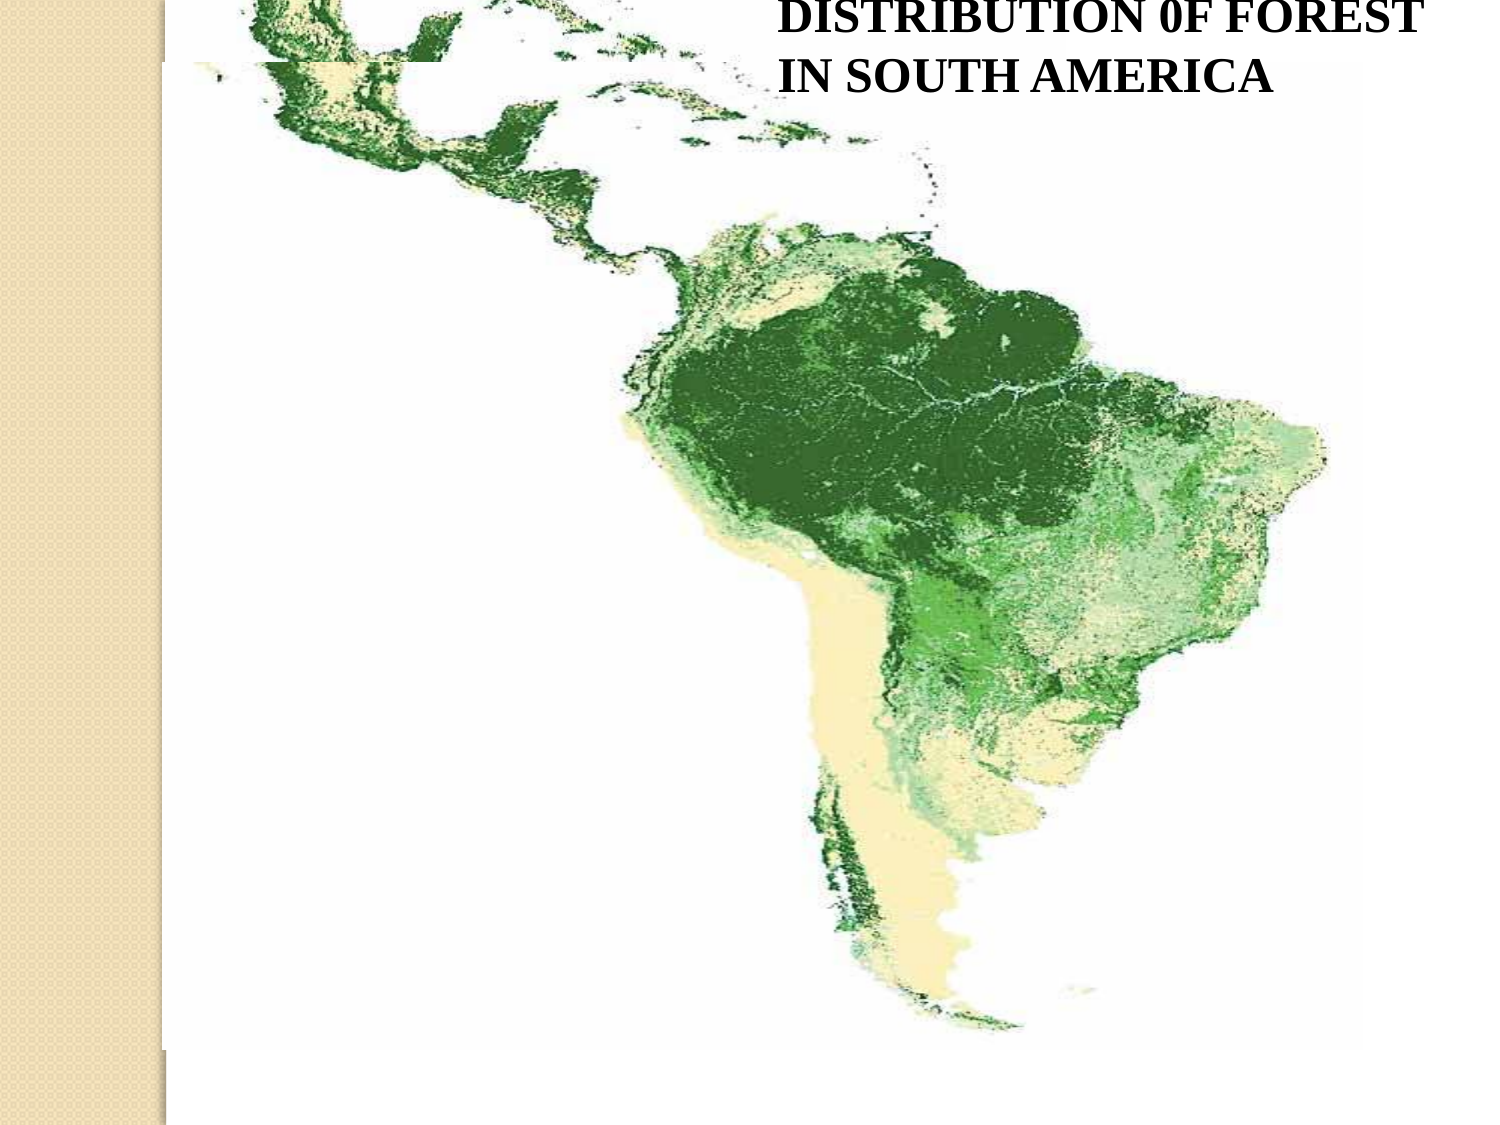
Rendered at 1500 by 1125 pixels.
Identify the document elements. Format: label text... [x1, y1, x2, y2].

text_box DISTRIBUTION 0F FOREST IN SOUTH AMERICA [1073, 0, 1463, 110]
picture [162, 0, 1363, 1051]
